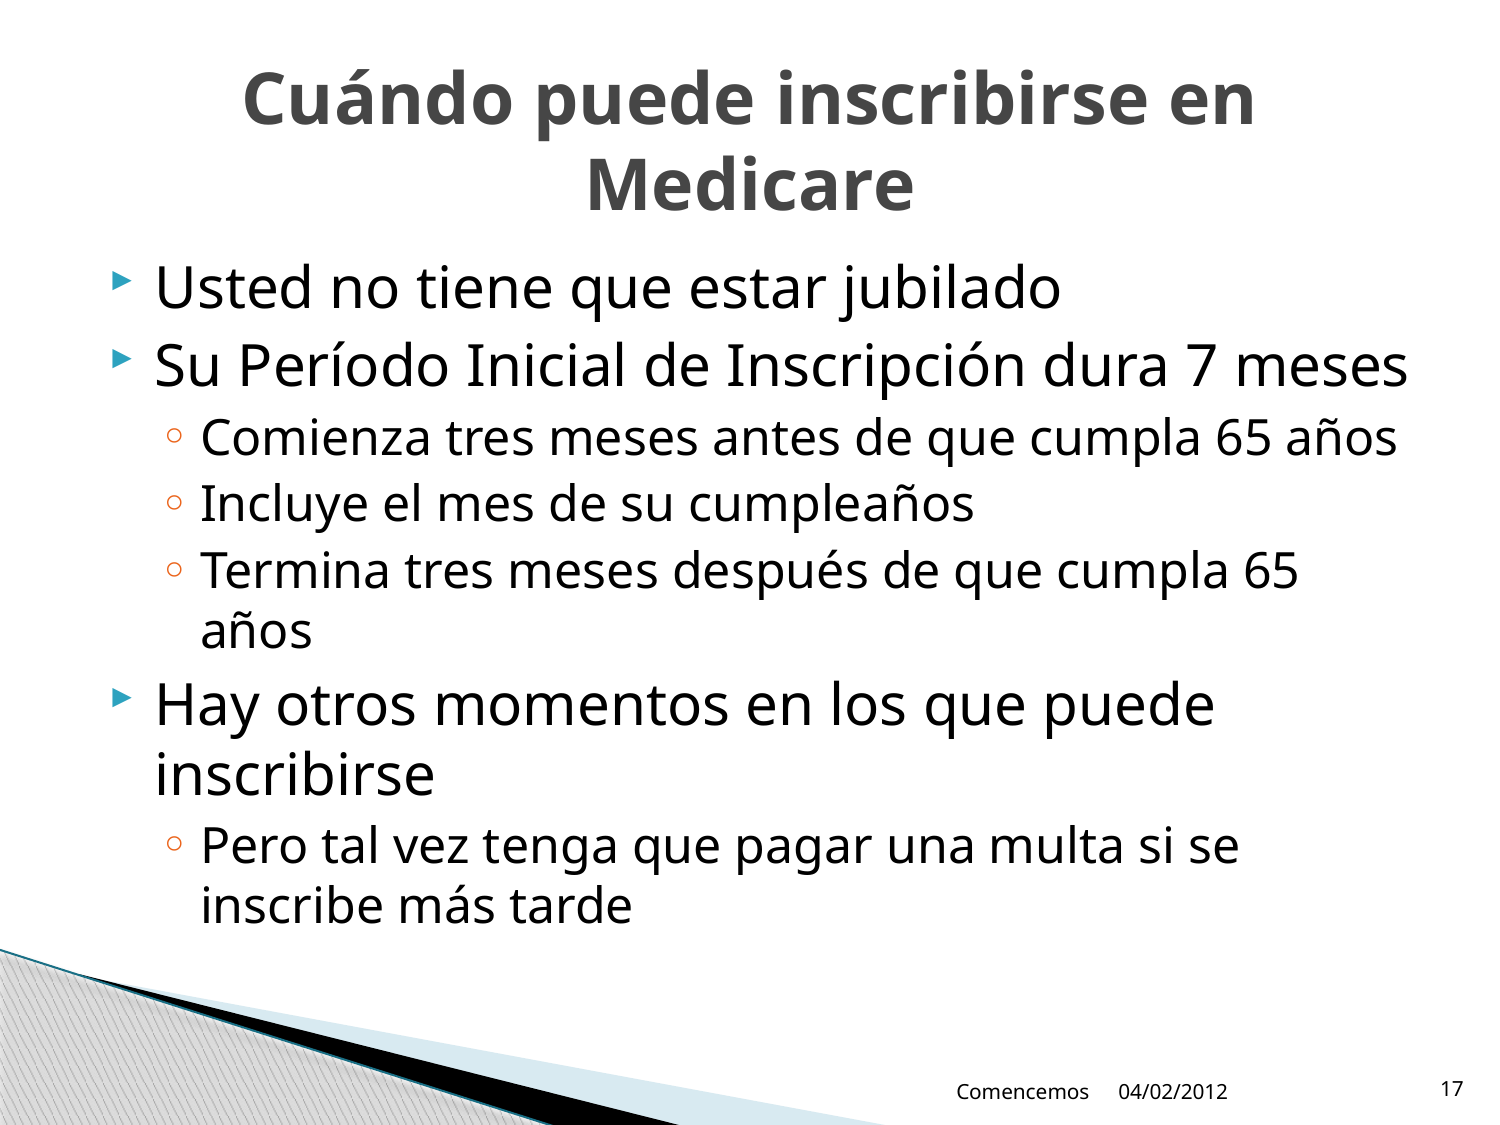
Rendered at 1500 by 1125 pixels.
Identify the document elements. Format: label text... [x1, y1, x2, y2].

title Cuándo puede inscribirse en Medicare [75, 45, 1425, 233]
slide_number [1105, 1051, 1418, 1112]
list Usted no tiene que estar jubilado Su Período Inicial de Inscripción dura 7 meses Comienza tres meses antes de que cumpla 65 años Incluye el mes de su cumpleaños Termina tres meses después de que cumpla 65 años Hay otros momentos en los que puede inscribirse Pero tal vez tenga que pagar una multa si se inscribe más tarde [75, 243, 1425, 986]
slide_number 17 [1418, 1051, 1479, 1112]
footer Comencemos [718, 1051, 1105, 1112]
